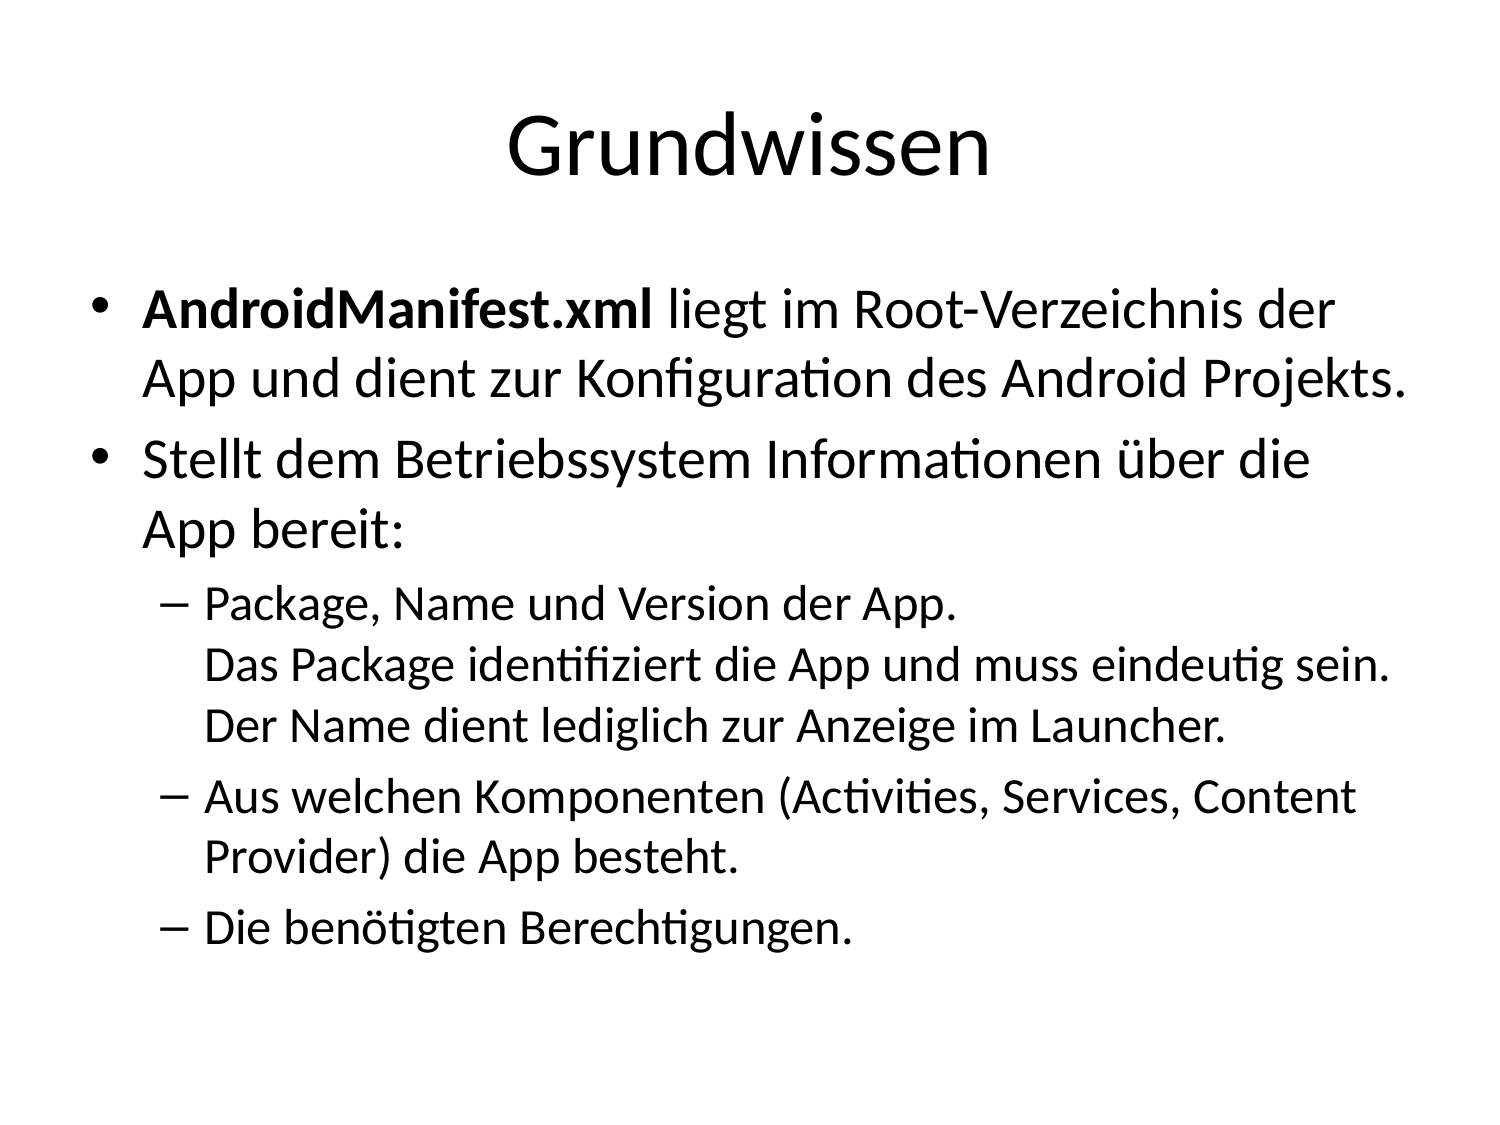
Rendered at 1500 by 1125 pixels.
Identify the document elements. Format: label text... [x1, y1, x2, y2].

title Grundwissen [75, 45, 1425, 233]
list AndroidManifest.xml liegt im Root-Verzeichnis der App und dient zur Konfiguration des Android Projekts. Stellt dem Betriebssystem Informationen über die App bereit: Package, Name und Version der App. Das Package identifiziert die App und muss eindeutig sein. Der Name dient lediglich zur Anzeige im Launcher. Aus welchen Komponenten (Activities, Services, Content Provider) die App besteht. Die benötigten Berechtigungen. [75, 262, 1425, 1005]
